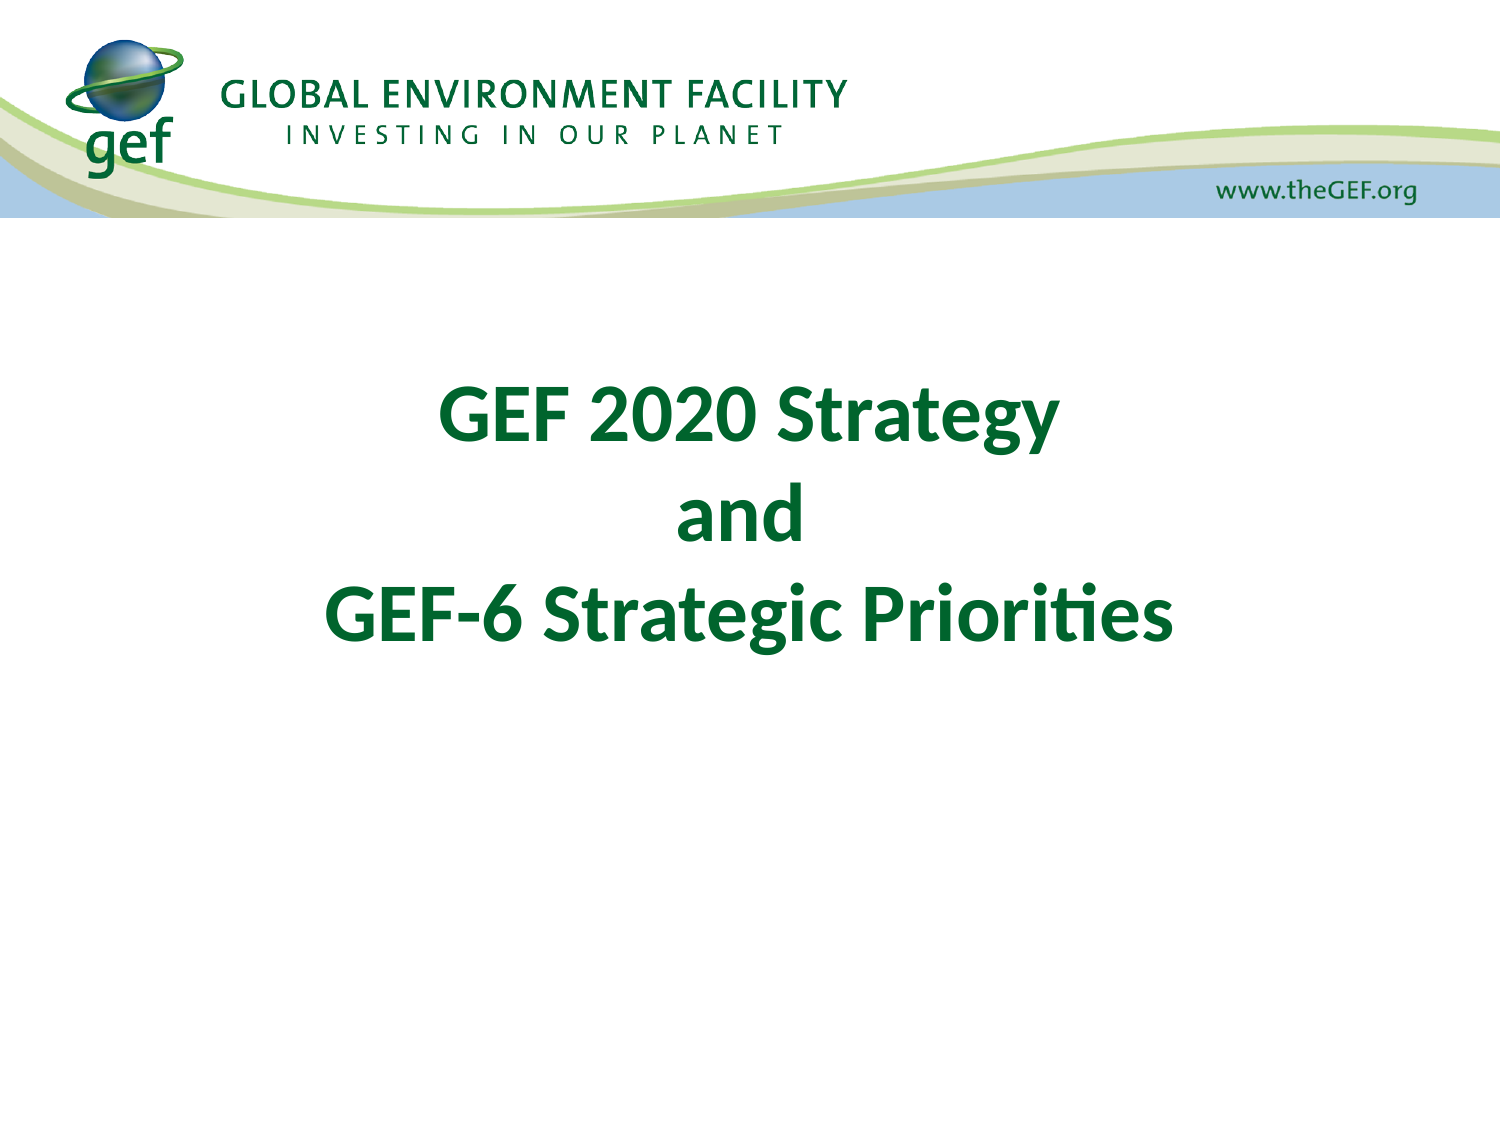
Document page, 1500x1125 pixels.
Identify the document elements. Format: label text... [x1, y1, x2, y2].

title GEF 2020 Strategy and GEF-6 Strategic Priorities [74, 299, 1426, 717]
picture [0, 12, 1500, 218]
